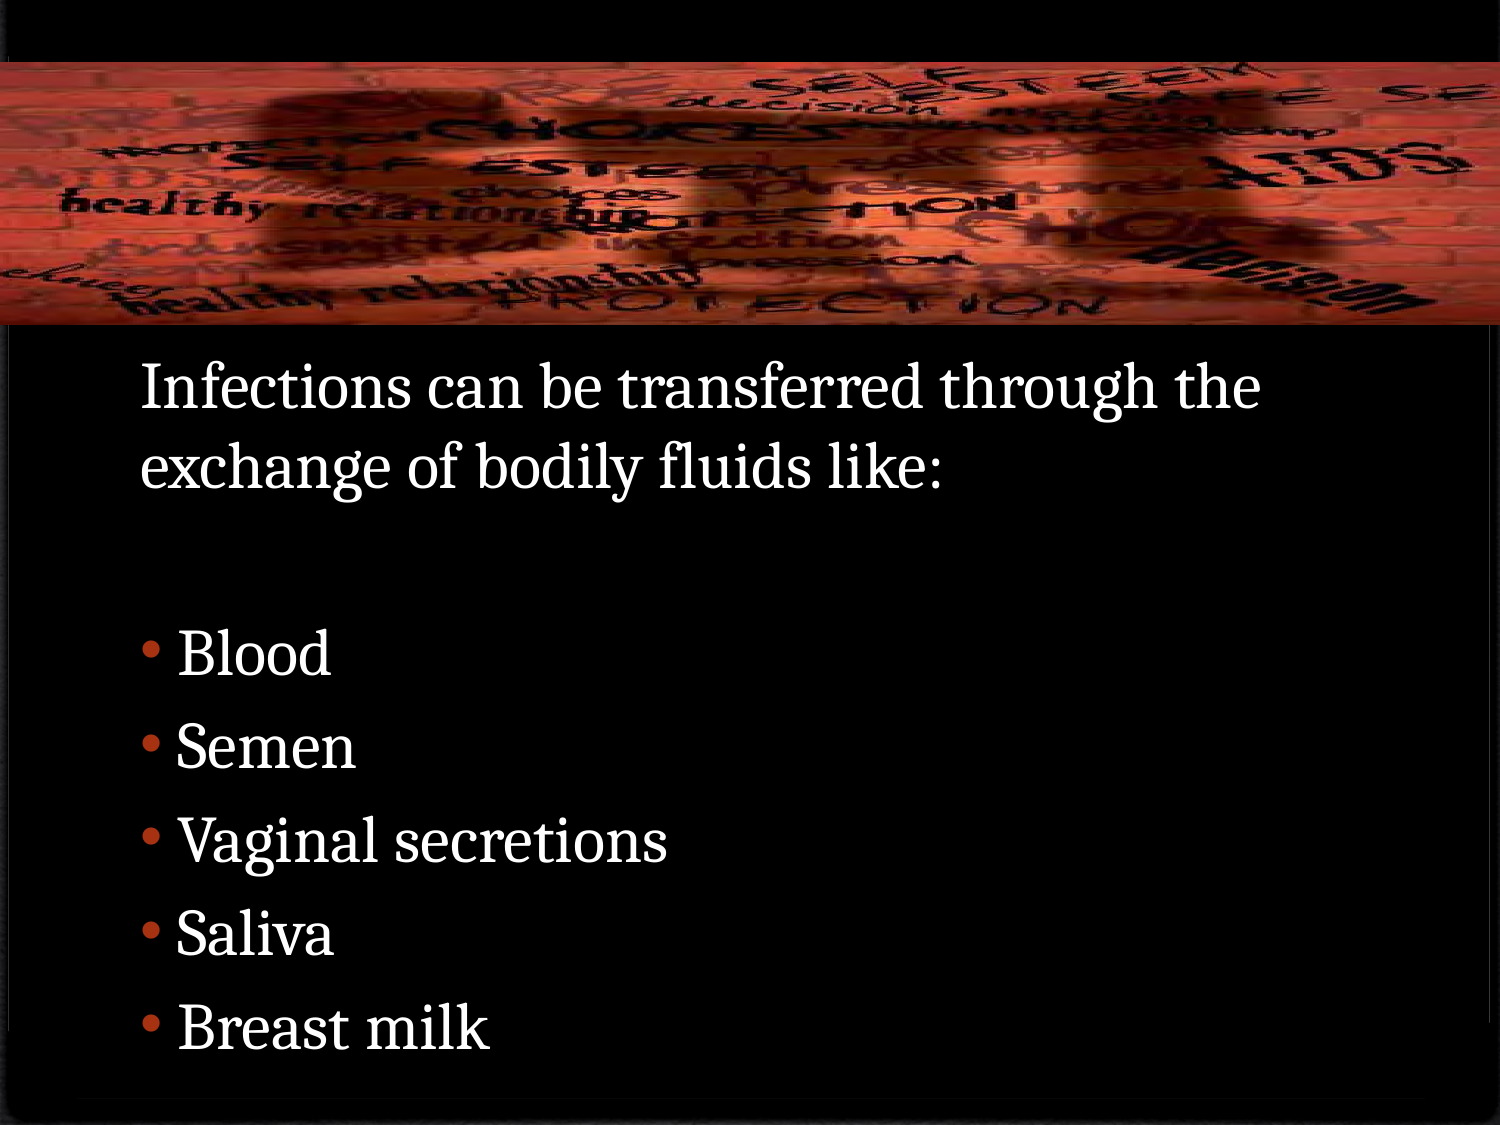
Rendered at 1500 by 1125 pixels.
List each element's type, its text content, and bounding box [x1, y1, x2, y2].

list Infections can be transferred through the exchange of bodily fluids like: Blood Semen Vaginal secretions Saliva Breast milk [125, 334, 1363, 1075]
picture [0, 0, 1500, 1125]
